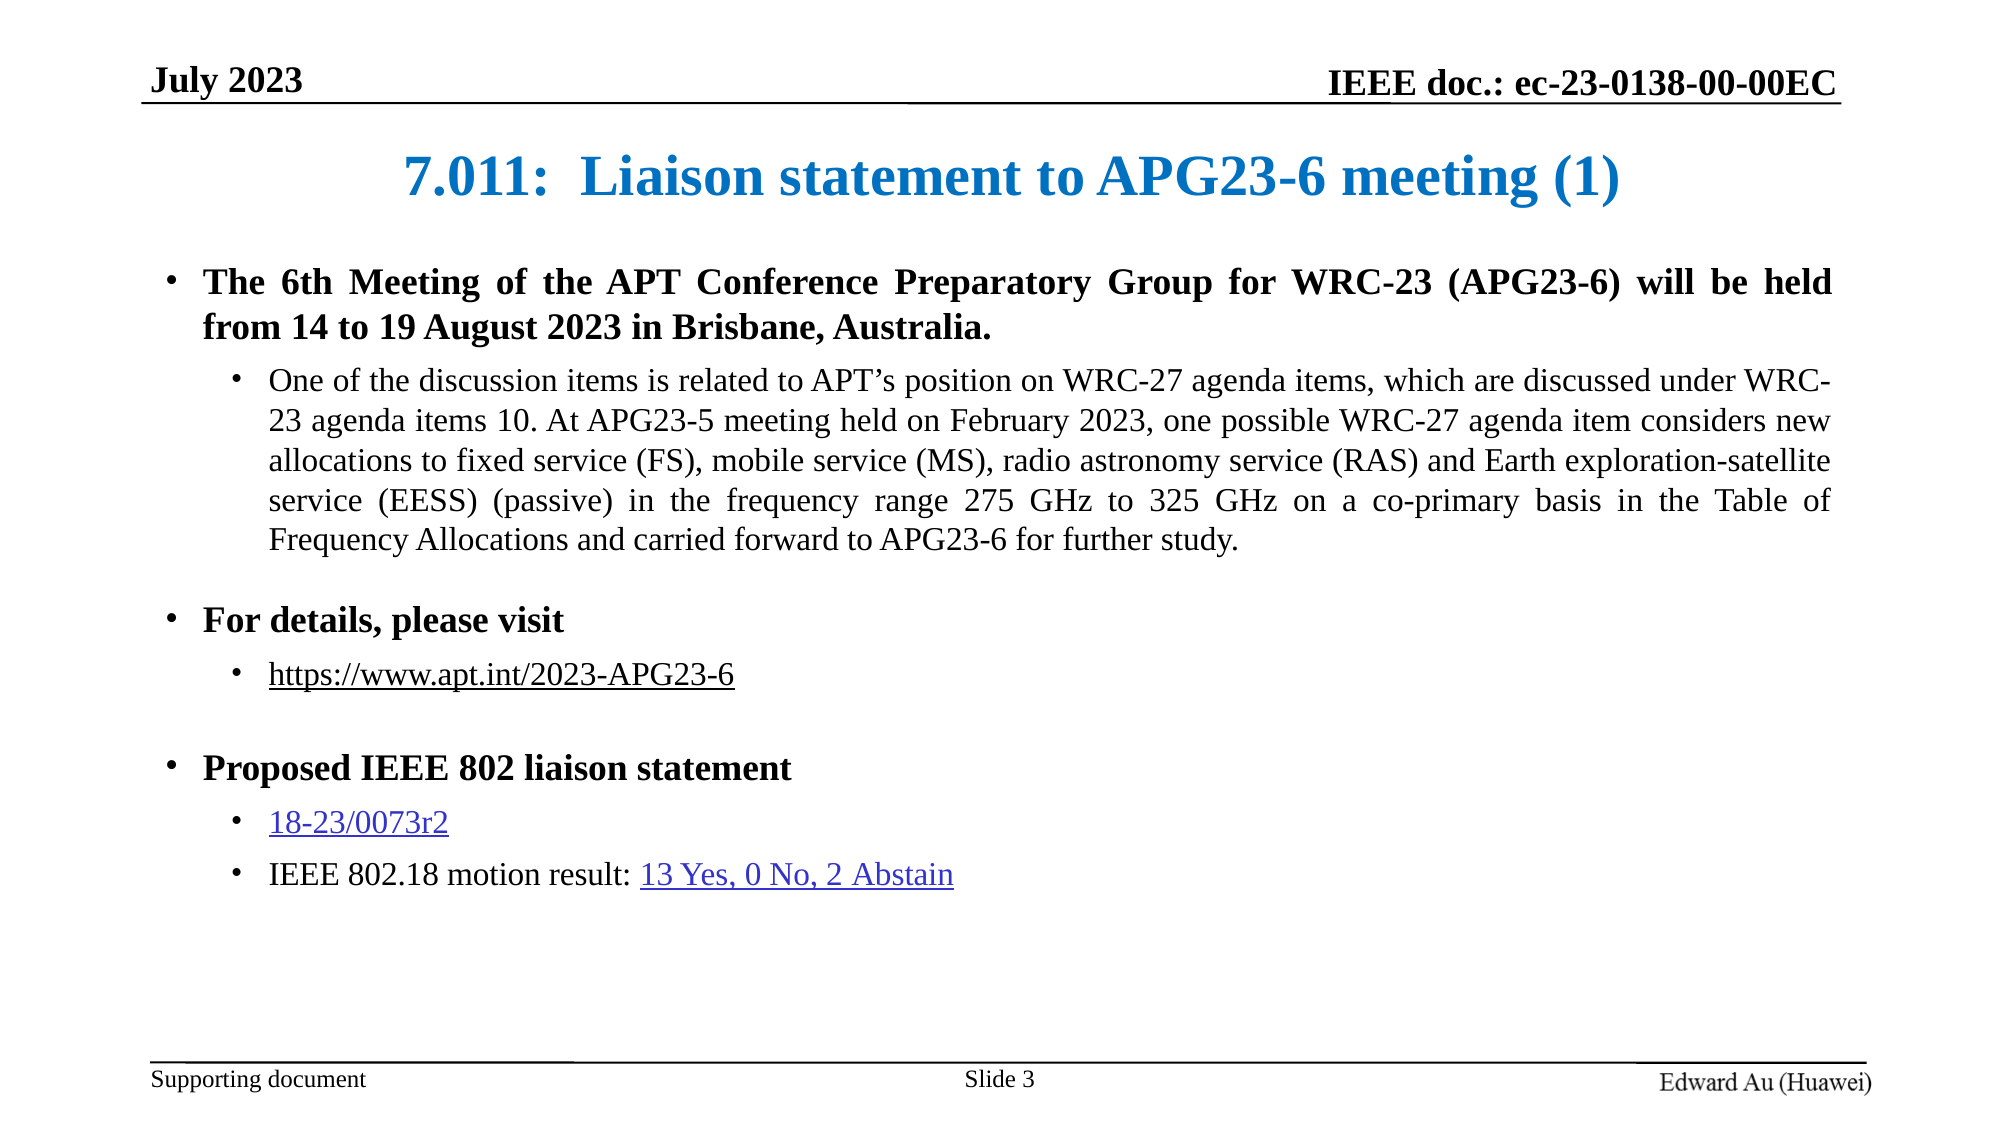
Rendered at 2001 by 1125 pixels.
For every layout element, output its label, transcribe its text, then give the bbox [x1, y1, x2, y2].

list The 6th Meeting of the APT Conference Preparatory Group for WRC-23 (APG23-6) will be held from 14 to 19 August 2023 in Brisbane, Australia. One of the discussion items is related to APT’s position on WRC-27 agenda items, which are discussed under WRC-23 agenda items 10. At APG23-5 meeting held on February 2023, one possible WRC-27 agenda item considers new allocations to fixed service (FS), mobile service (MS), radio astronomy service (RAS) and Earth exploration-satellite service (EESS) (passive) in the frequency range 275 GHz to 325 GHz on a co-primary basis in the Table of Frequency Allocations and carried forward to APG23-6 for further study. For details, please visit https://www.apt.int/2023-APG23-6 Proposed IEEE 802 liaison statement 18-23/0073r2 IEEE 802.18 motion result: 13 Yes, 0 No, 2 Abstain [149, 249, 1869, 925]
slide_number Slide 3 [933, 1061, 1067, 1123]
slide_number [149, 54, 651, 101]
title 7.011: Liaison statement to APG23-6 meeting (1) [162, 99, 1864, 246]
picture [1174, 1058, 1887, 1113]
